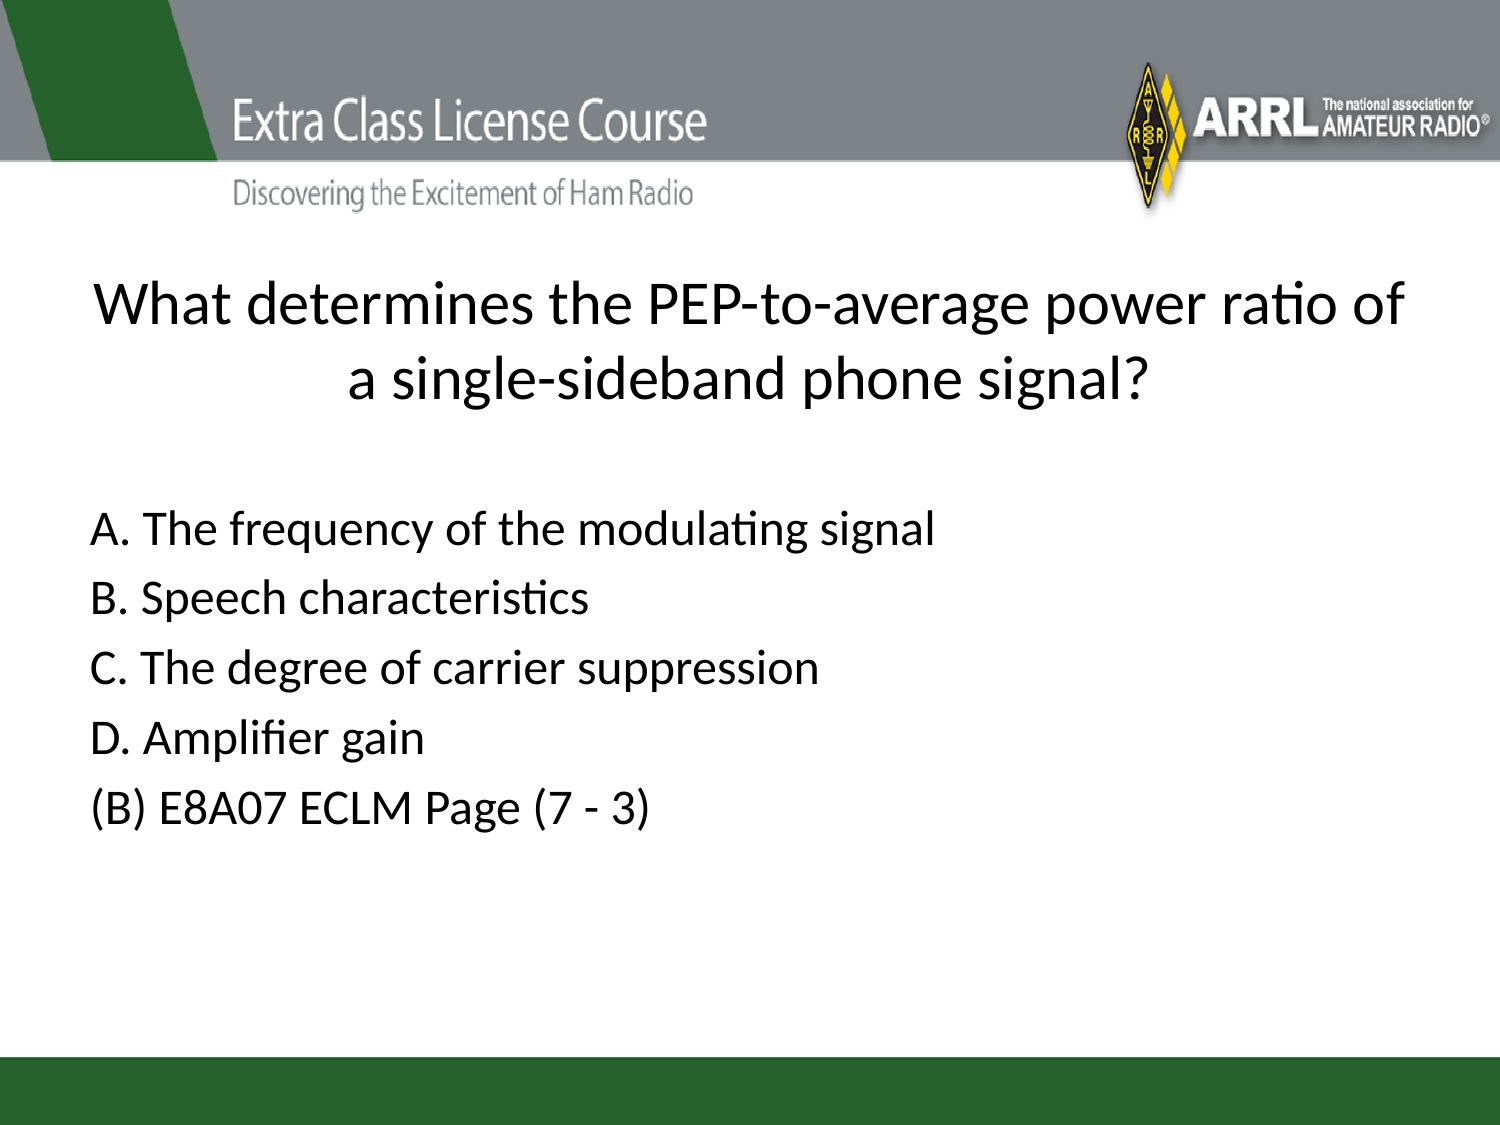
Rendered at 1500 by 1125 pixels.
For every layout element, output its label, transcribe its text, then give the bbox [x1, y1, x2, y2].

picture [0, 0, 1500, 1125]
list A. The frequency of the modulating signal B. Speech characteristics C. The degree of carrier suppression D. Amplifier gain (B) E8A07 ECLM Page (7 - 3) [75, 487, 1425, 1005]
title What determines the PEP-to-average power ratio of a single-sideband phone signal? [75, 254, 1425, 435]
